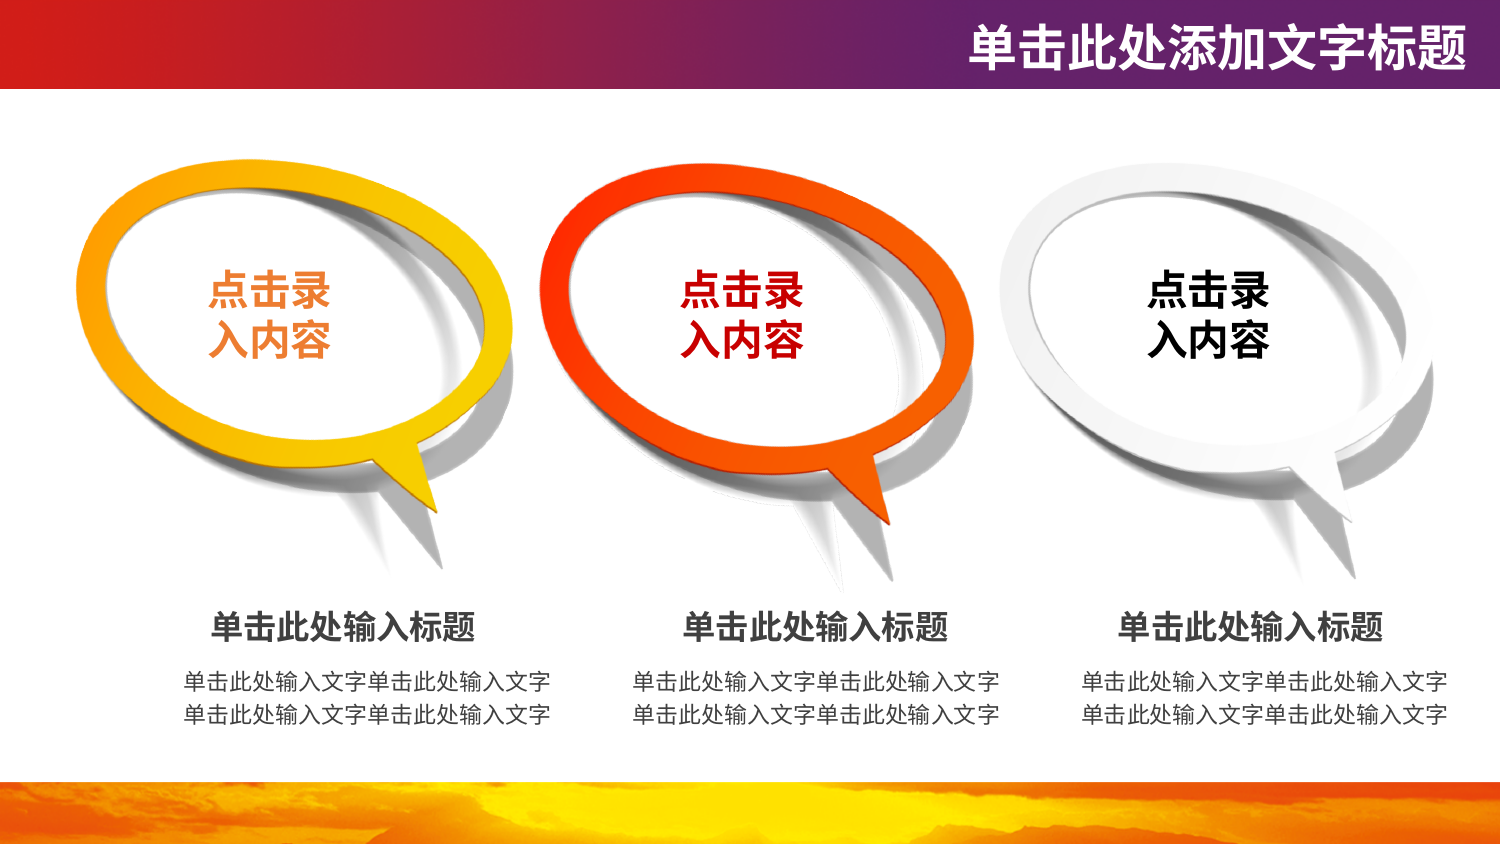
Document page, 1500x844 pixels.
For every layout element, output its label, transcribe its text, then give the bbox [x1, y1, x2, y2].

text_box 单击此处输入标题 [610, 593, 1021, 653]
text_box 单击此处输入文字单击此处输入文字 单击此处输入文字单击此处输入文字 [998, 654, 1500, 769]
text_box 单击此处输入标题 [1045, 593, 1456, 653]
text_box 单击此处输入标题 [138, 593, 549, 653]
text_box 单击此处输入文字单击此处输入文字 单击此处输入文字单击此处输入文字 [549, 654, 998, 769]
picture [12, 93, 1489, 593]
picture [0, 0, 1500, 89]
text_box 单击此处输入文字单击此处输入文字 单击此处输入文字单击此处输入文字 [100, 654, 549, 769]
picture [0, 783, 1500, 844]
